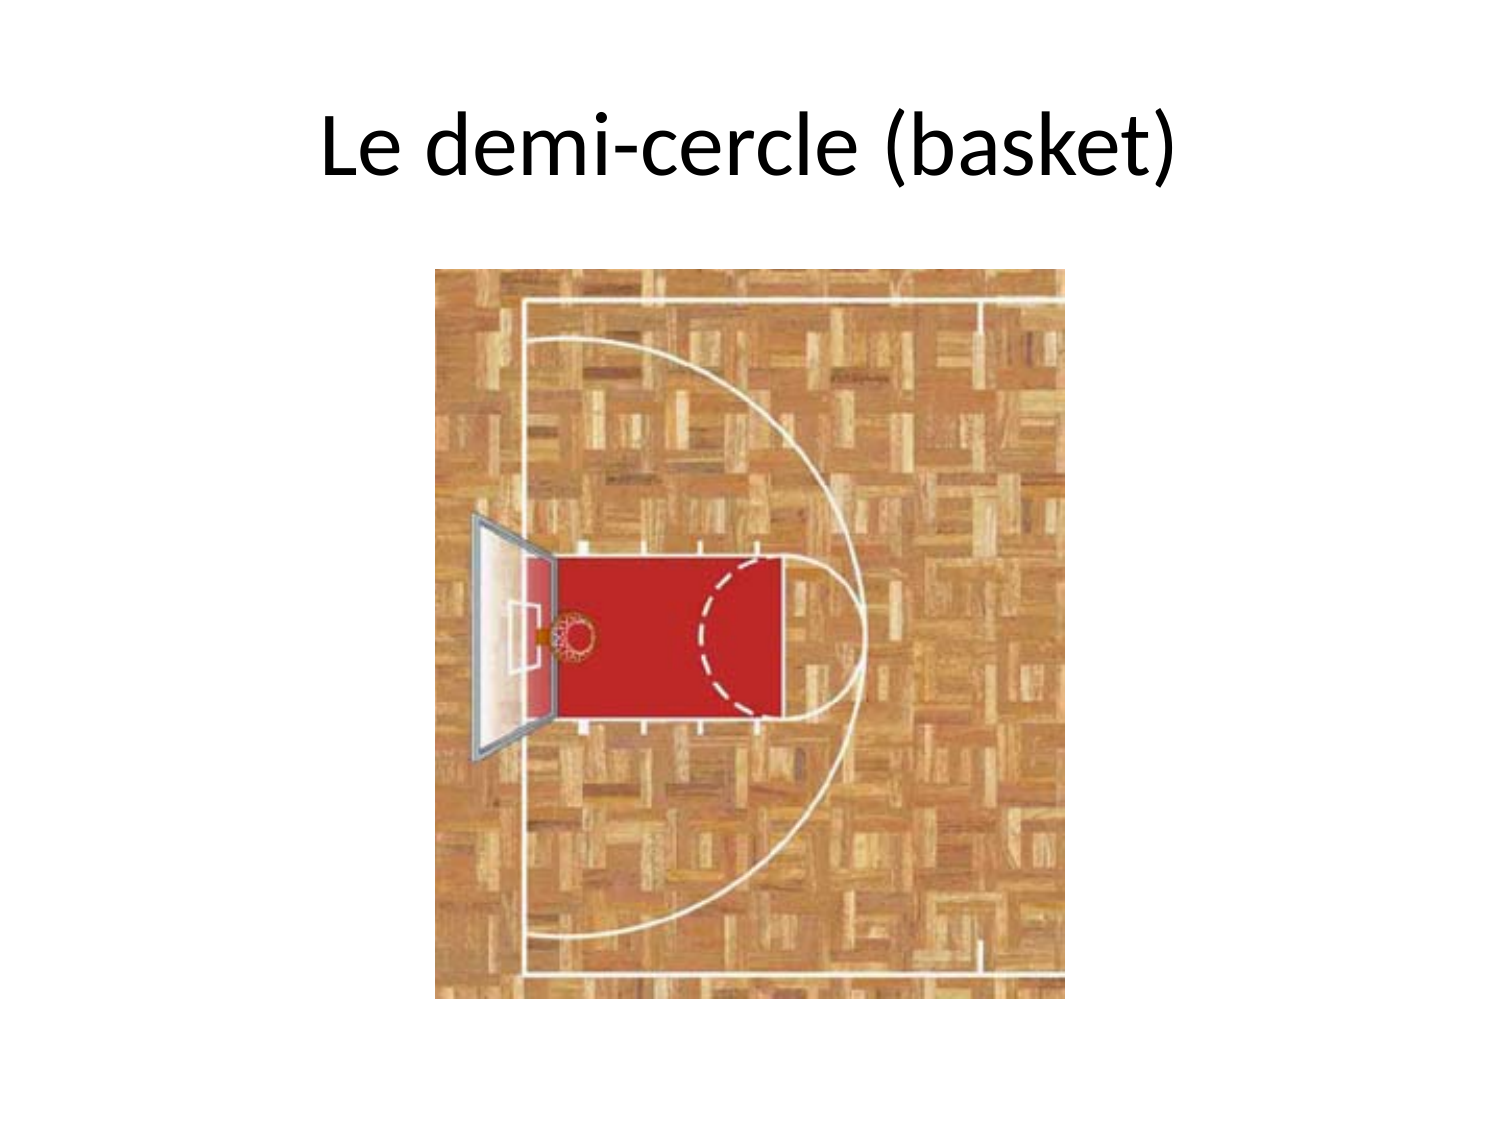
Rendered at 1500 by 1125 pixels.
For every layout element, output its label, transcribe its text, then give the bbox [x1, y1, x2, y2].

title Le demi-cercle (basket) [75, 45, 1425, 233]
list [435, 268, 1065, 999]
